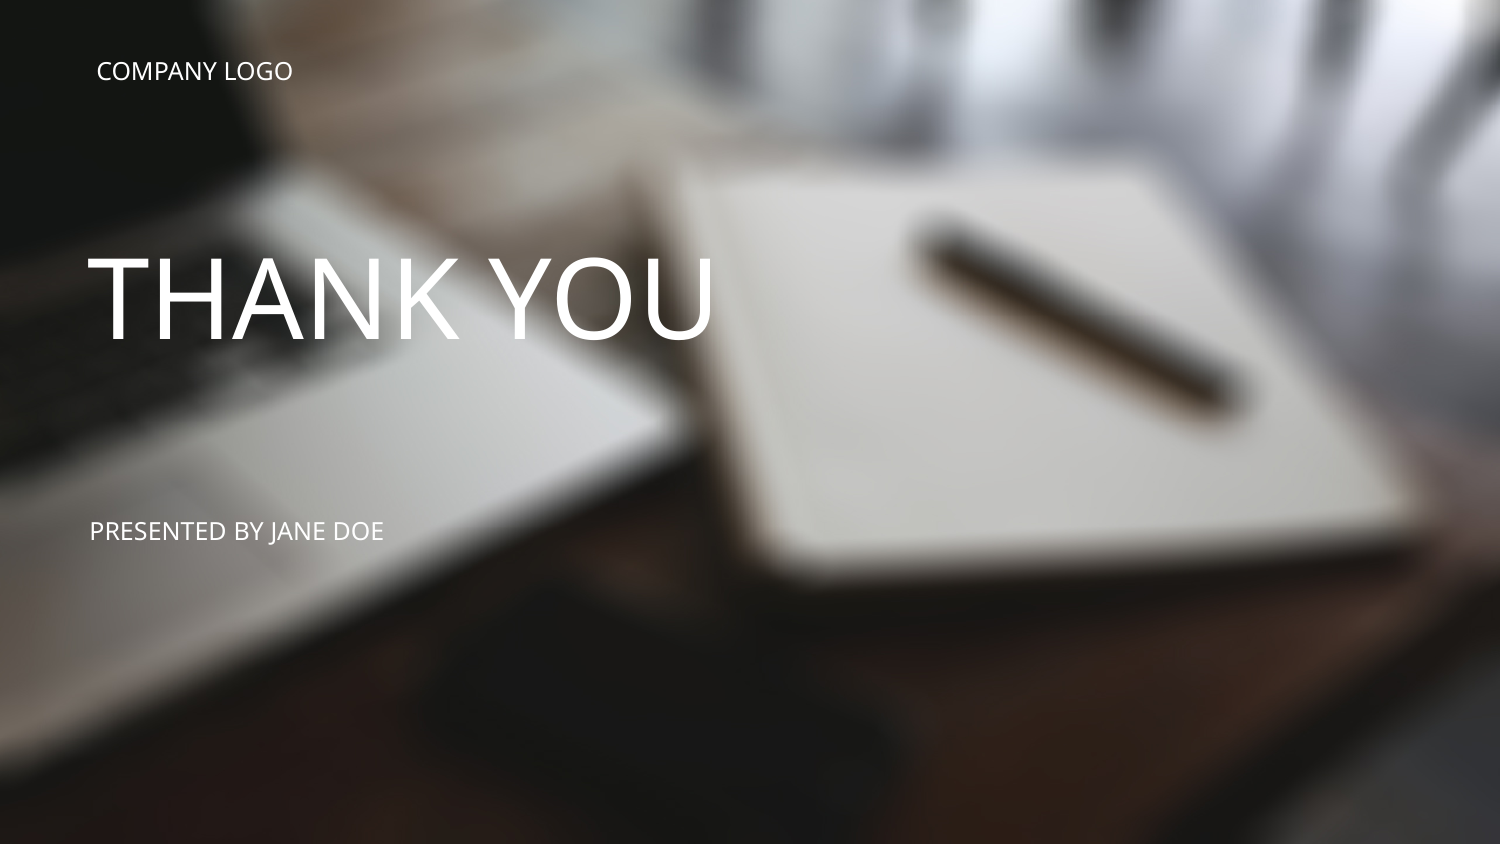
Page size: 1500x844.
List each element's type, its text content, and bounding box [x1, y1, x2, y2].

picture [0, 0, 1500, 844]
text_box PRESENTED BY JANE DOE [74, 507, 400, 553]
text_box THANK YOU [72, 219, 842, 370]
text_box COMPANY LOGO [81, 48, 309, 93]
